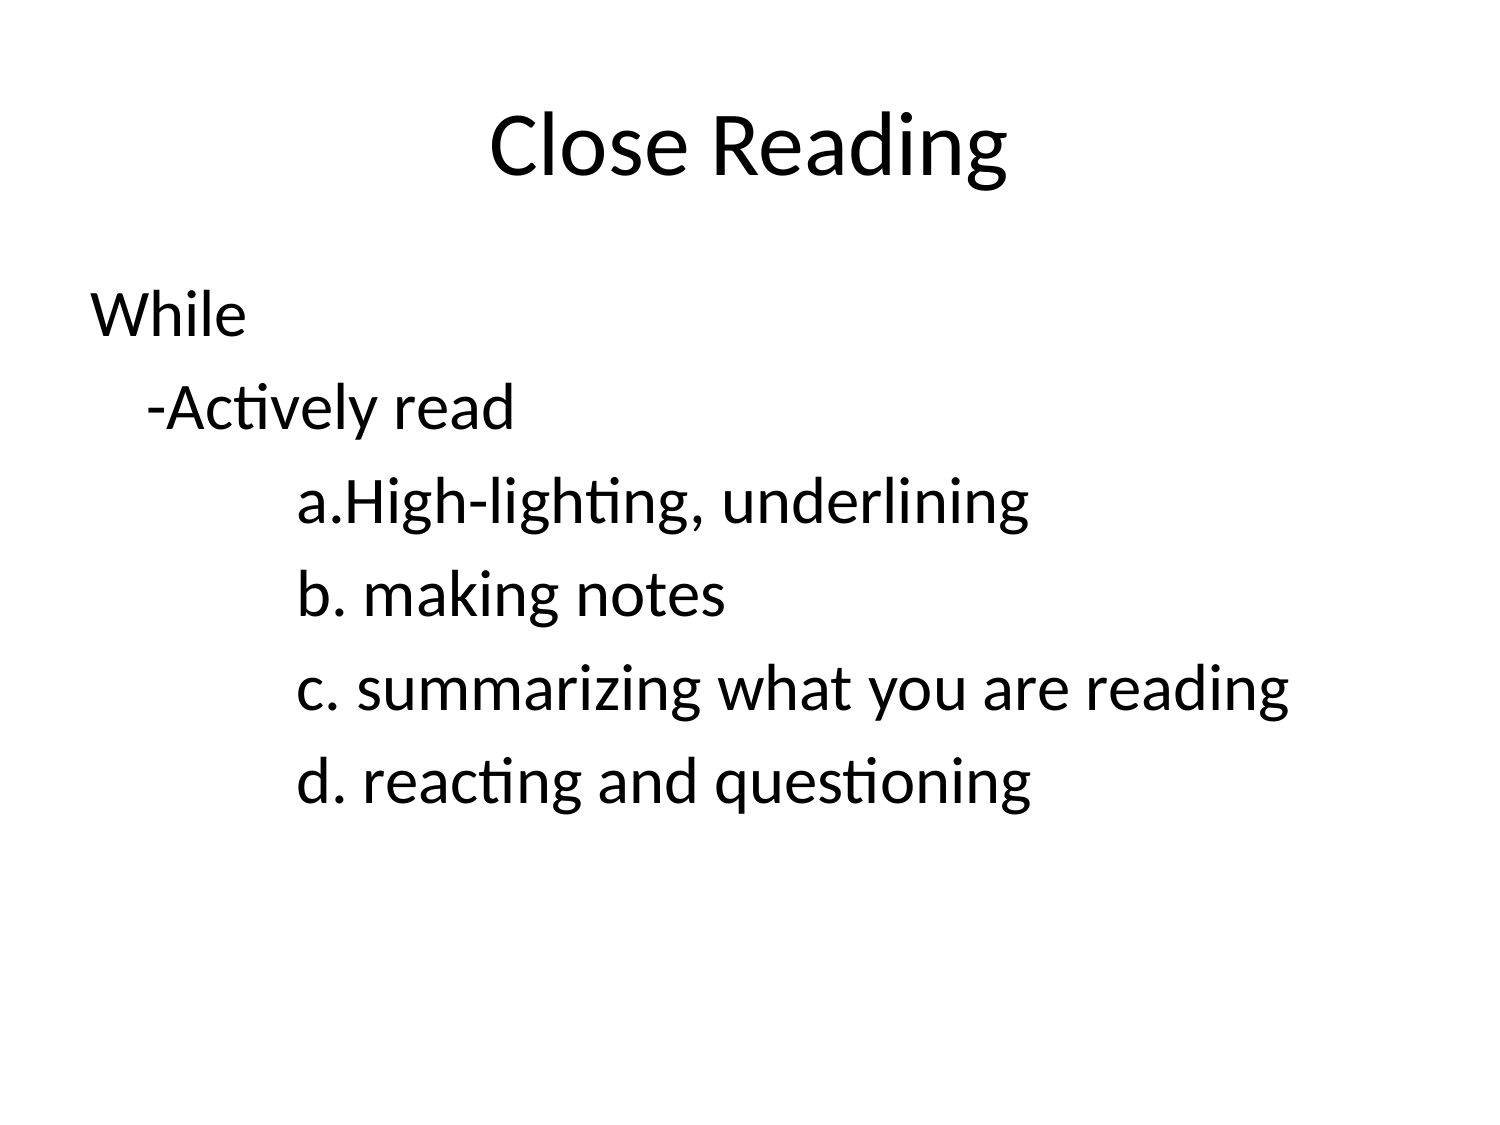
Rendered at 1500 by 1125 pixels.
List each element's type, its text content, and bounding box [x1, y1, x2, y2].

title Close Reading [75, 45, 1425, 233]
list While -Actively read a.High-lighting, underlining b. making notes c. summarizing what you are reading d. reacting and questioning [75, 262, 1425, 1005]
